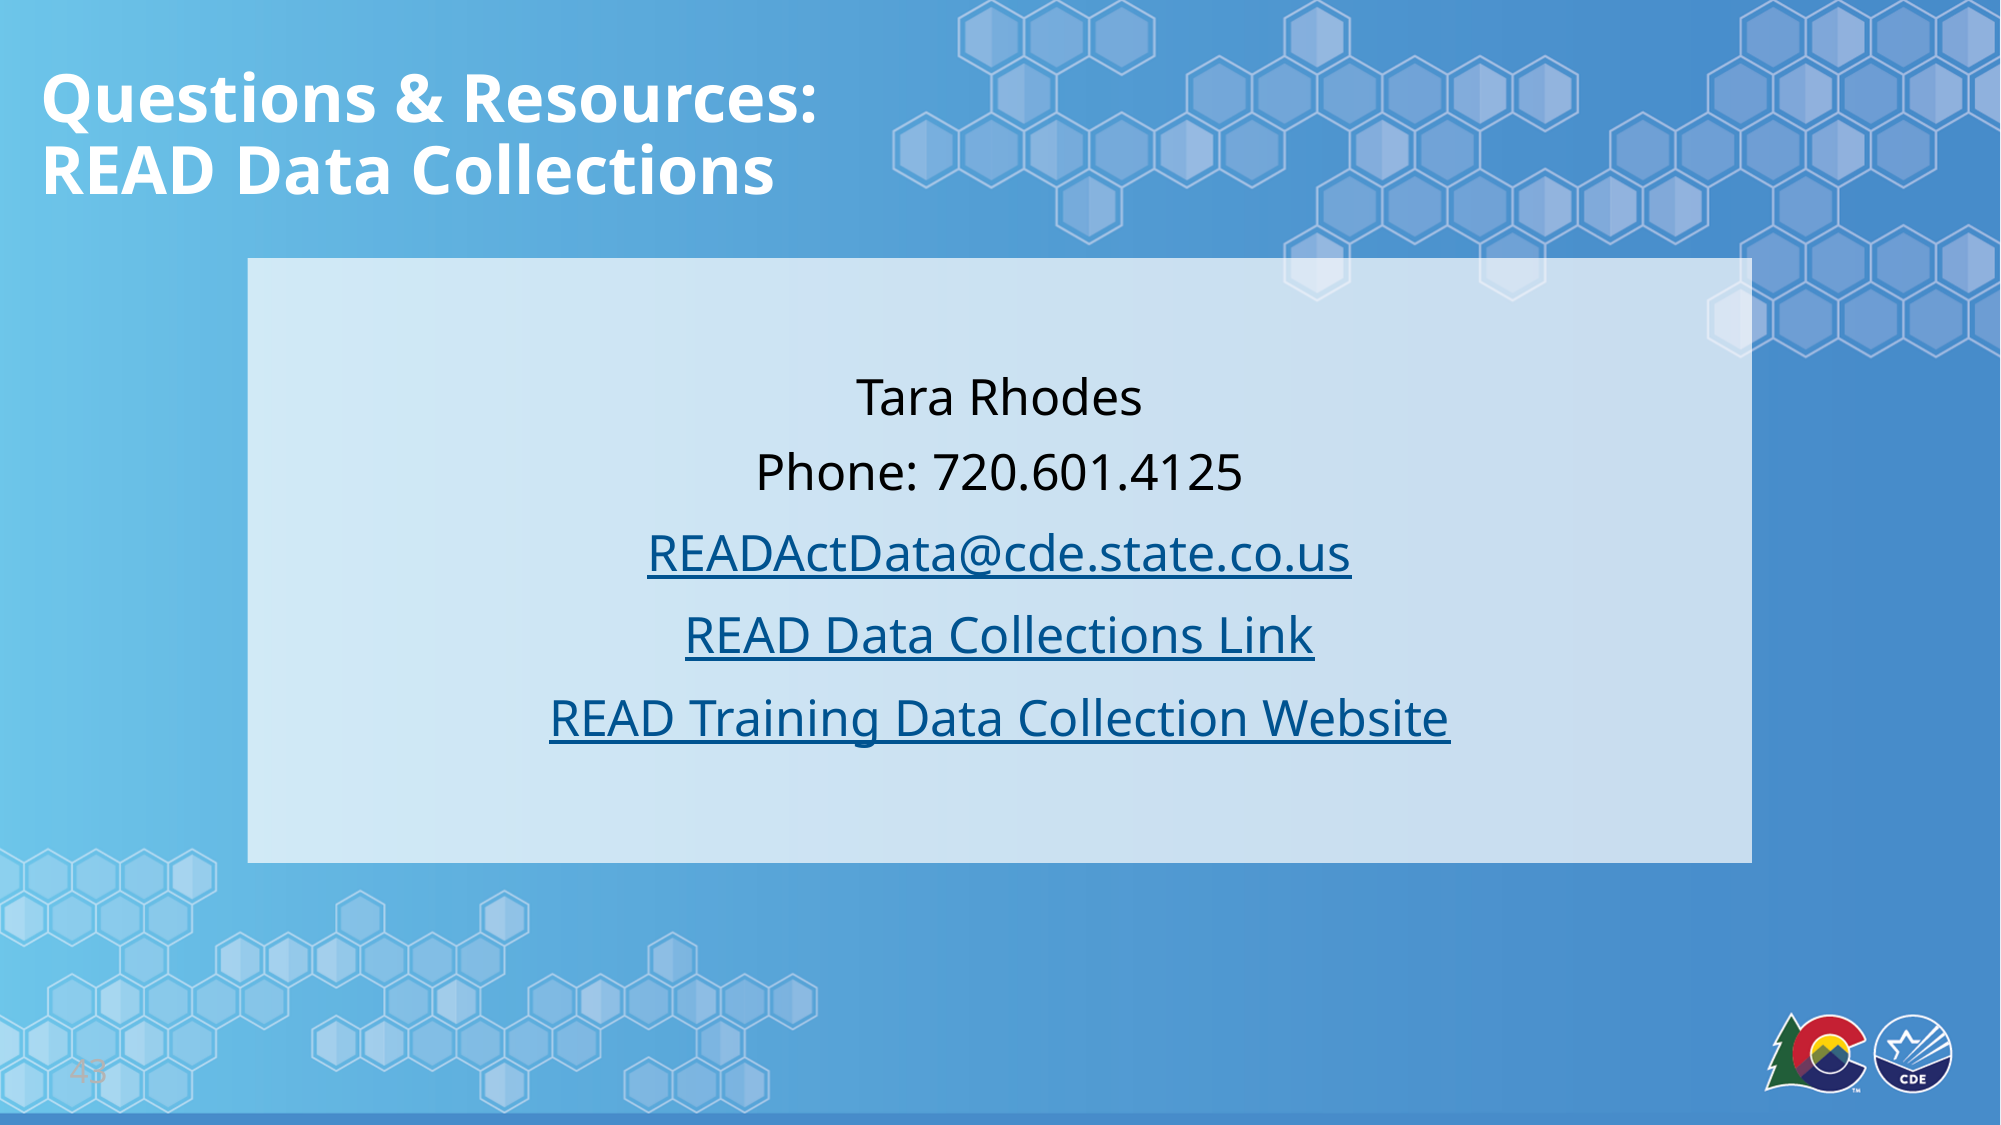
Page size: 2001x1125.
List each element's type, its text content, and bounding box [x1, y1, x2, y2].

picture [0, 0, 2001, 1125]
title Questions & Resources: READ Data Collections [25, 38, 896, 236]
list Tara Rhodes Phone: 720.601.4125 READActData@cde.state.co.us READ Data Collections Link READ Training Data Collection Website [247, 258, 1752, 863]
slide_number 43 [54, 1042, 191, 1103]
